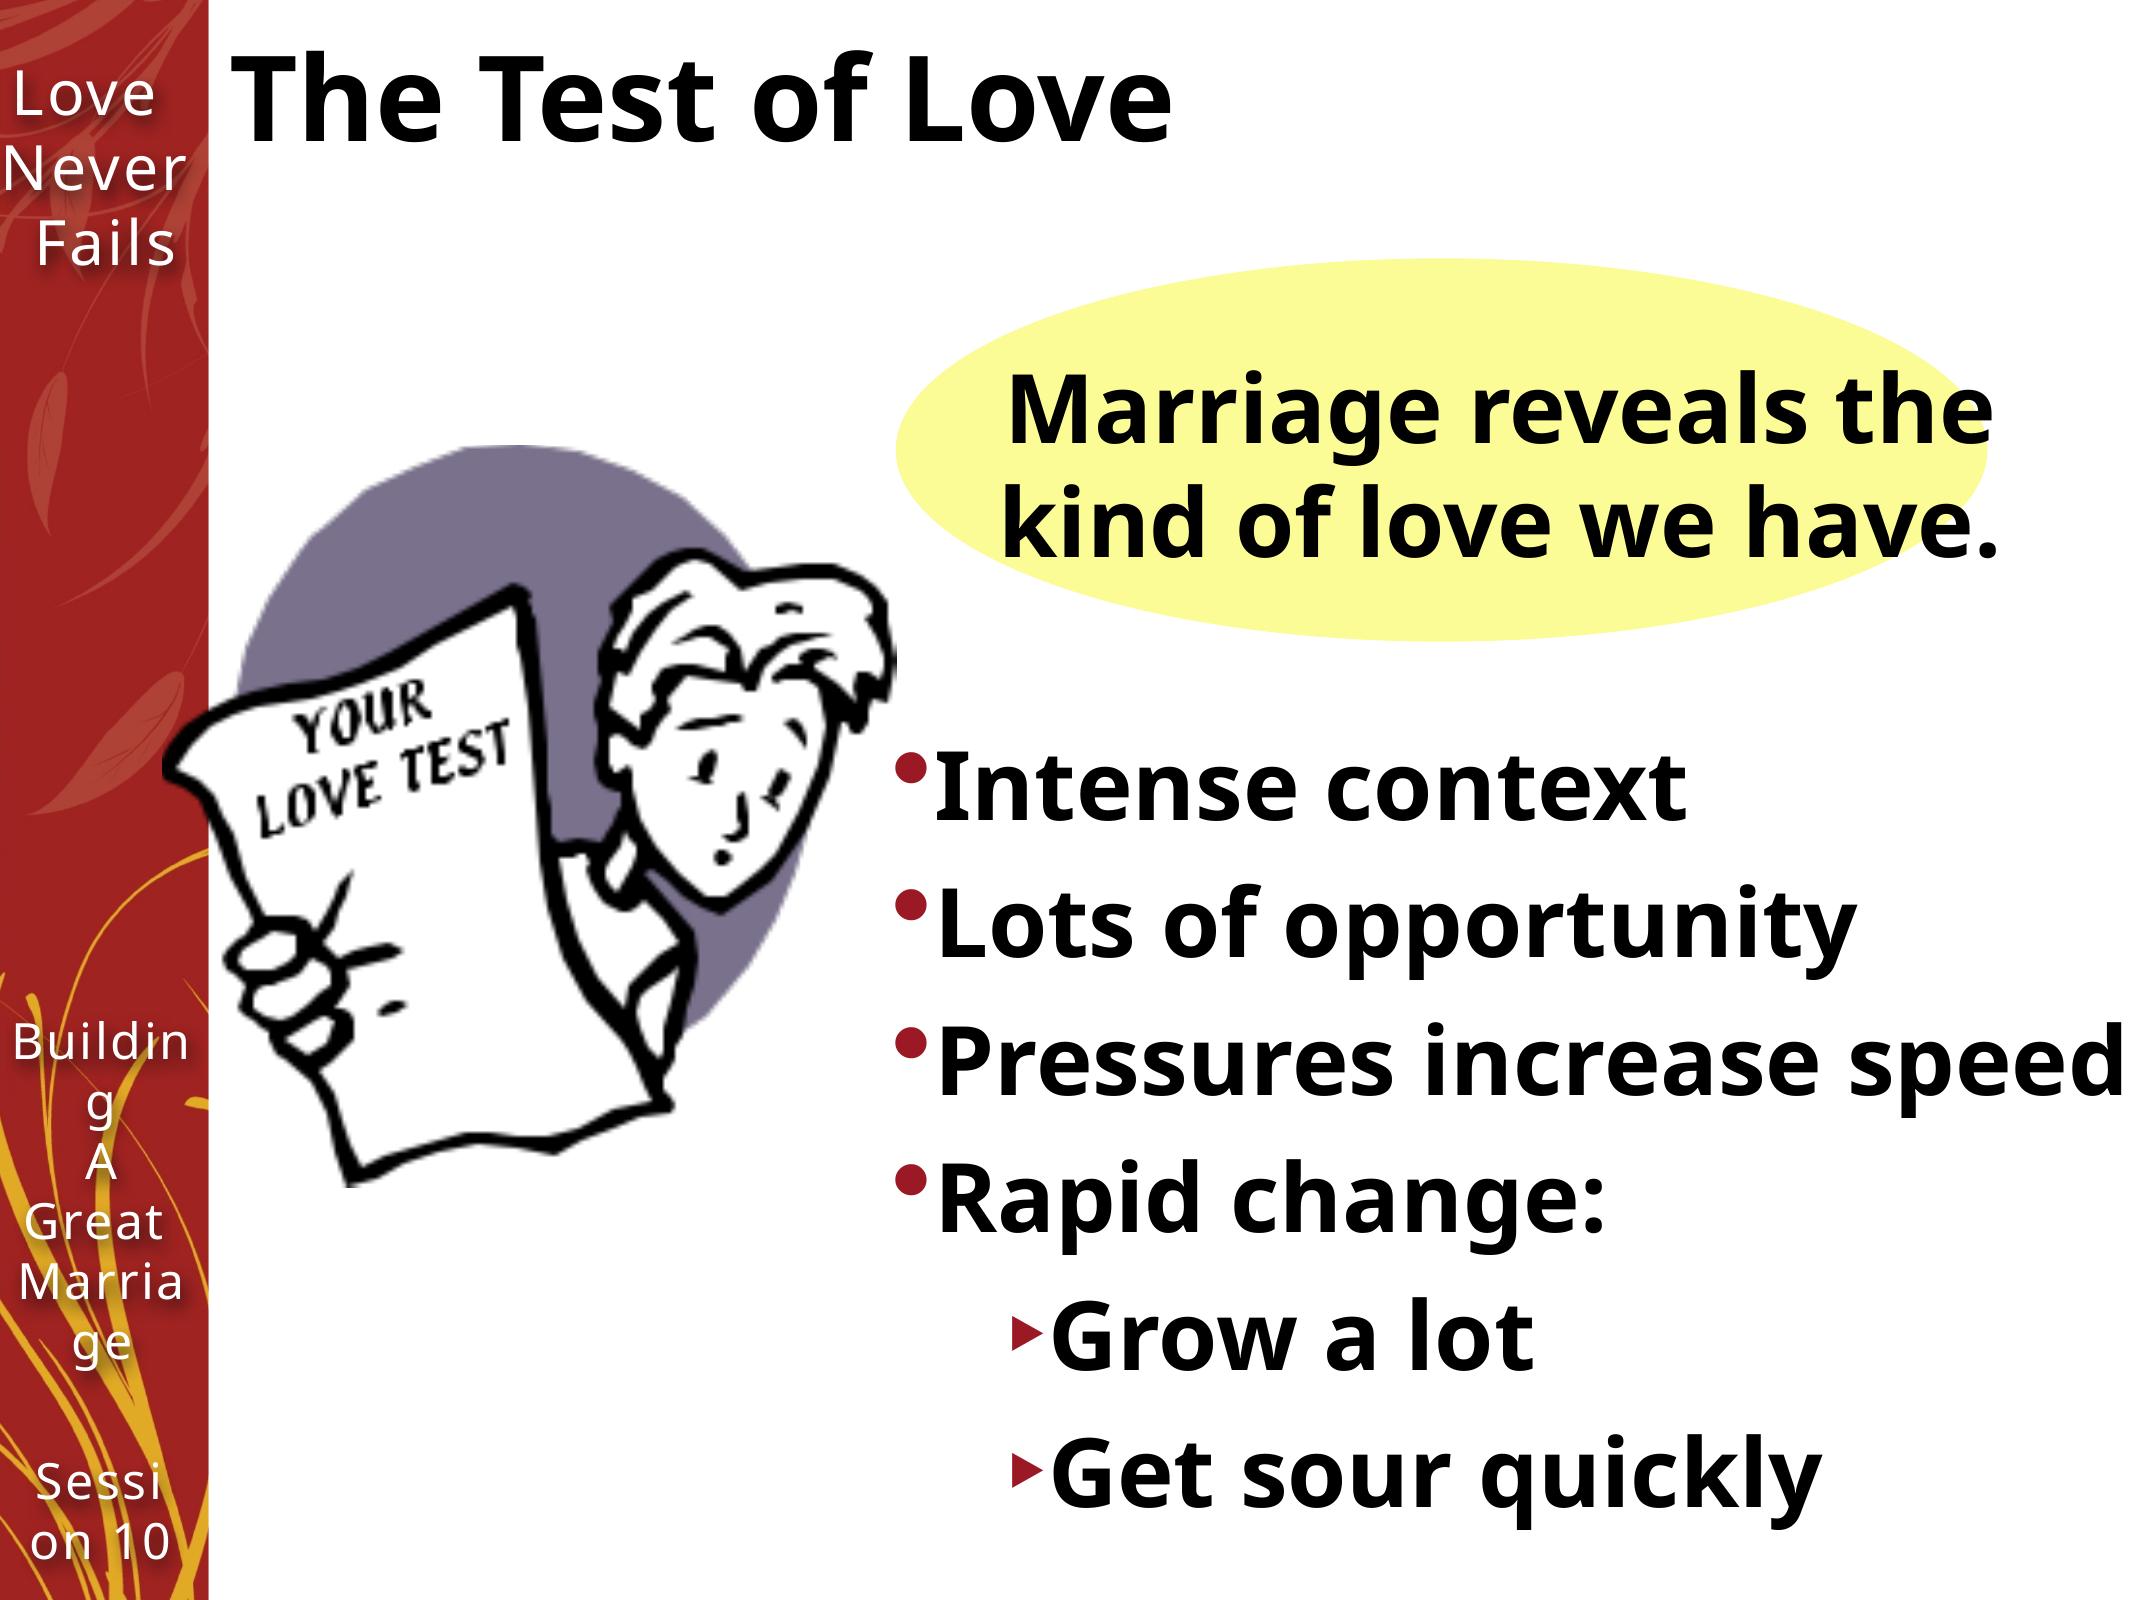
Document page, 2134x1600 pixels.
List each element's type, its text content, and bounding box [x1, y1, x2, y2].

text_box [895, 258, 2022, 642]
text_box Intense context Lots of opportunity Pressures increase speed Rapid change: Grow a lot Get sour quickly [883, 693, 2134, 1536]
title The Test of Love [228, 0, 2124, 205]
picture [0, 0, 897, 1600]
